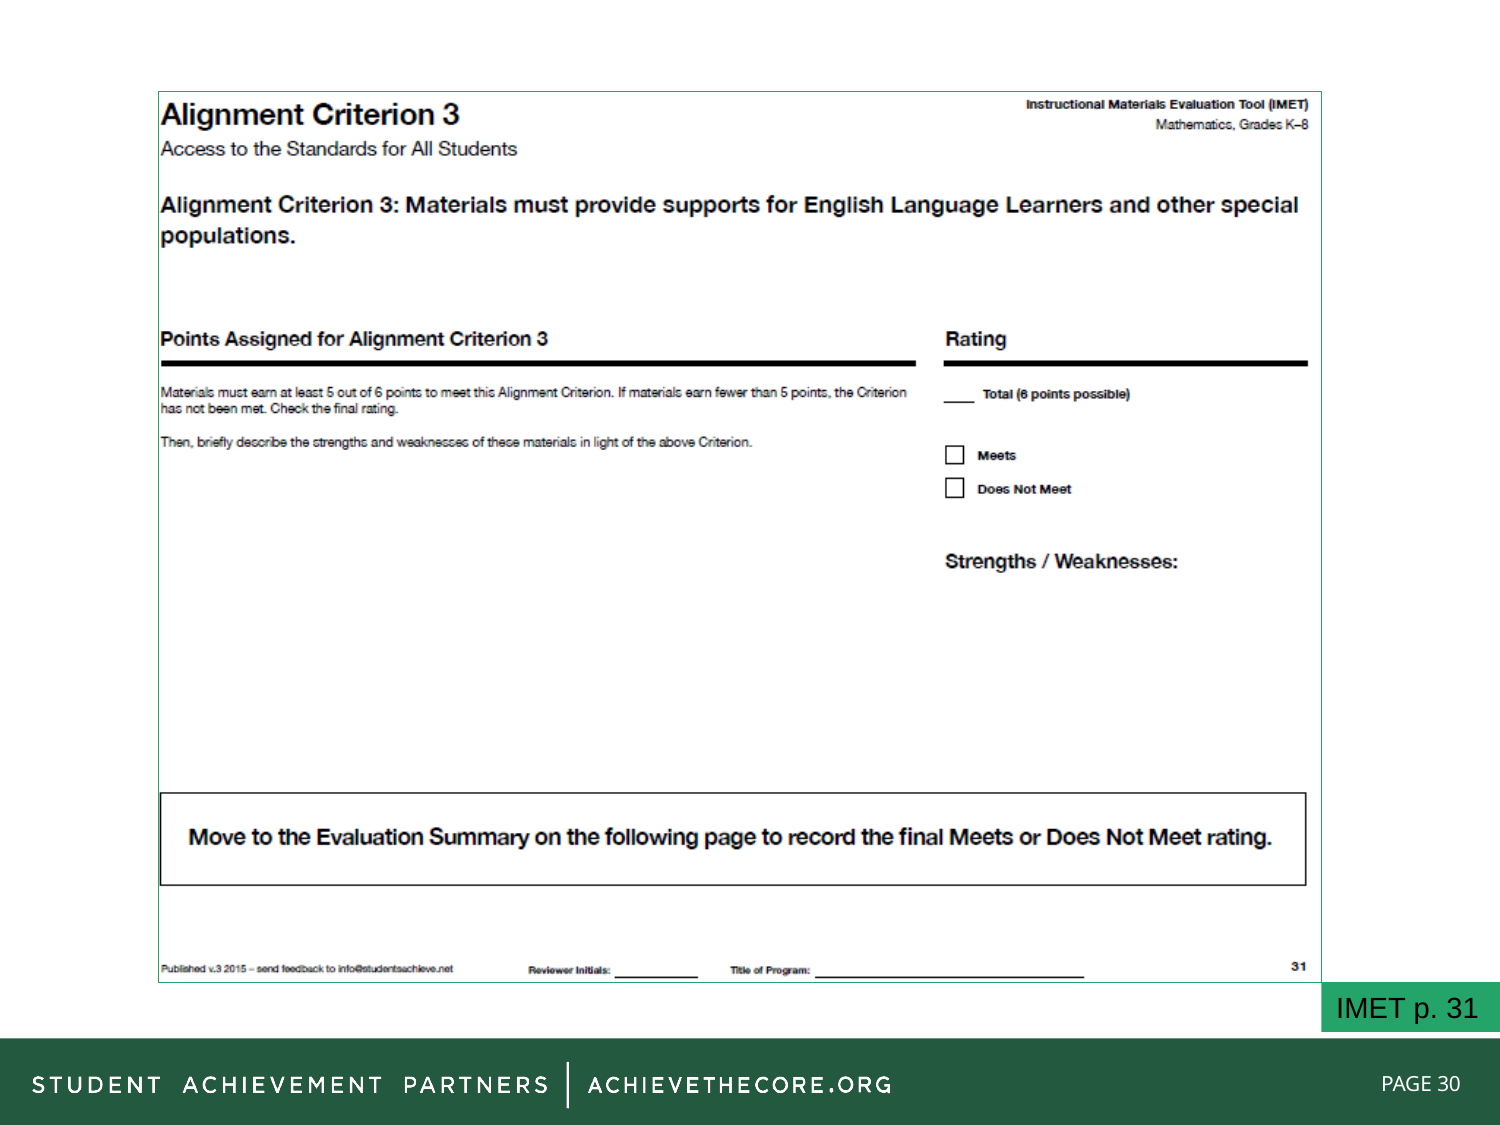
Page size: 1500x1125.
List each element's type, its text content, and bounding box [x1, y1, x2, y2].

picture [158, 91, 1322, 983]
picture [12, 1055, 911, 1112]
text_box IMET p. 31 [1321, 982, 1500, 1032]
